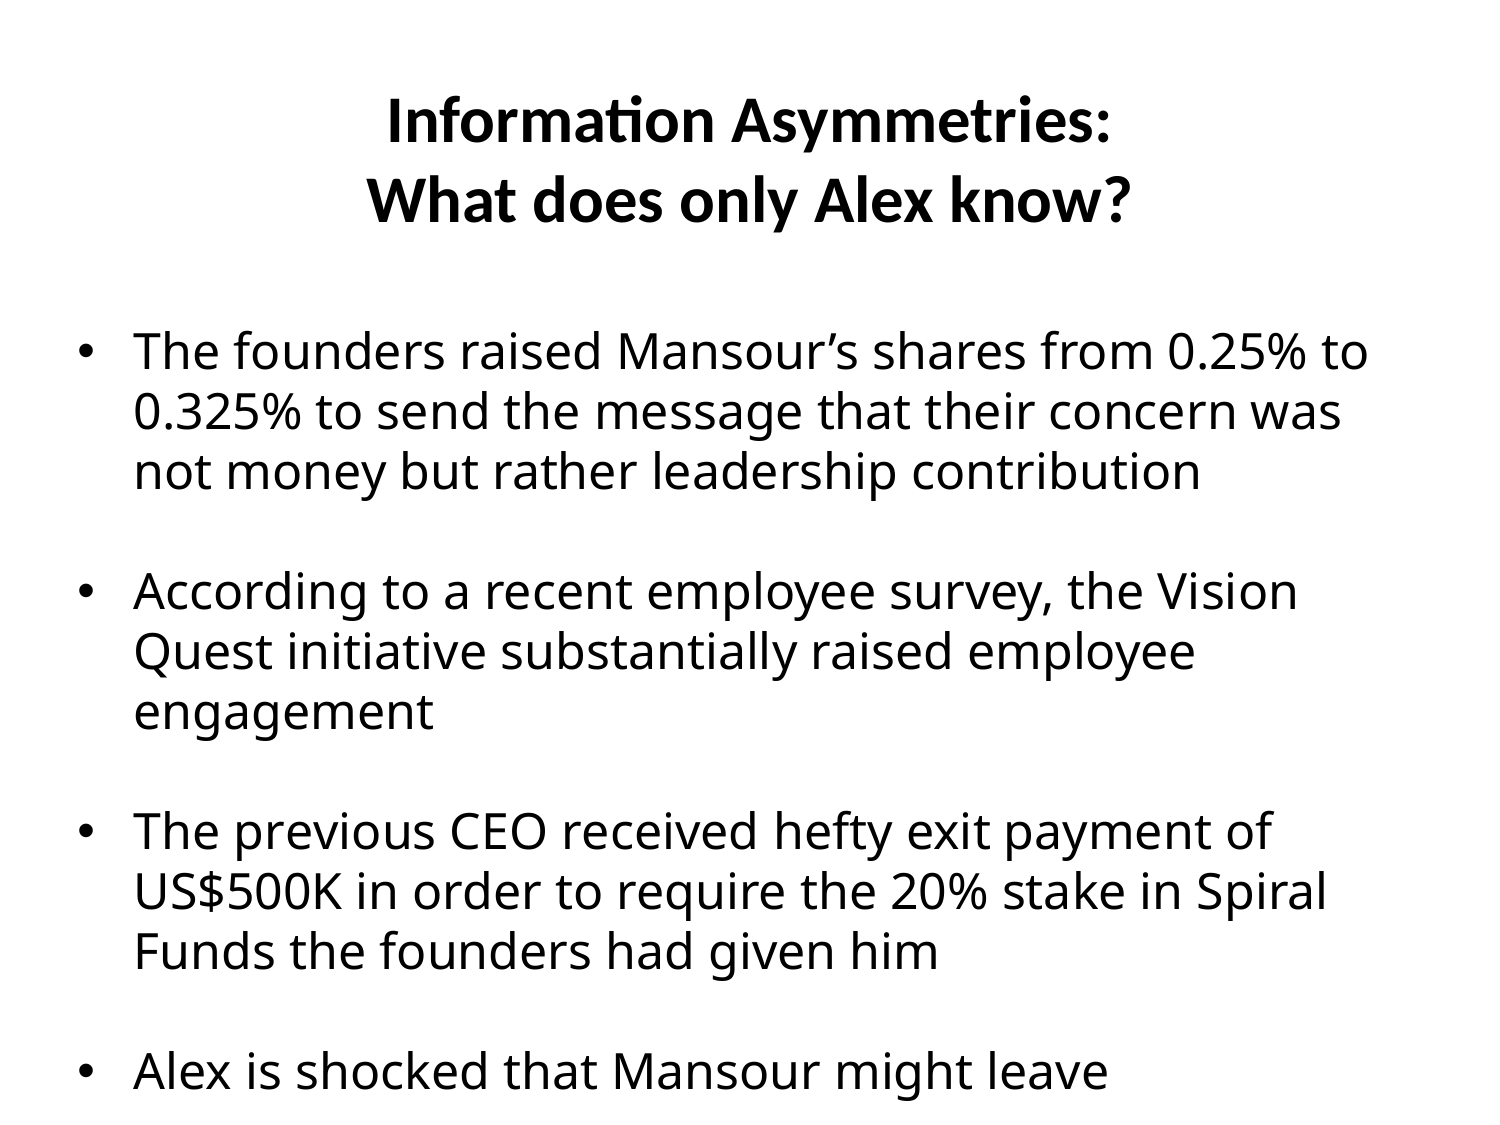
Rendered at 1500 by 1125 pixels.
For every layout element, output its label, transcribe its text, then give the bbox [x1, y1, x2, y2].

list The founders raised Mansour’s shares from 0.25% to 0.325% to send the message that their concern was not money but rather leadership contribution According to a recent employee survey, the Vision Quest initiative substantially raised employee engagement The previous CEO received hefty exit payment of US$500K in order to require the 20% stake in Spiral Funds the founders had given him Alex is shocked that Mansour might leave [62, 312, 1438, 1100]
title Information Asymmetries: What does only Alex know? [75, 62, 1425, 250]
